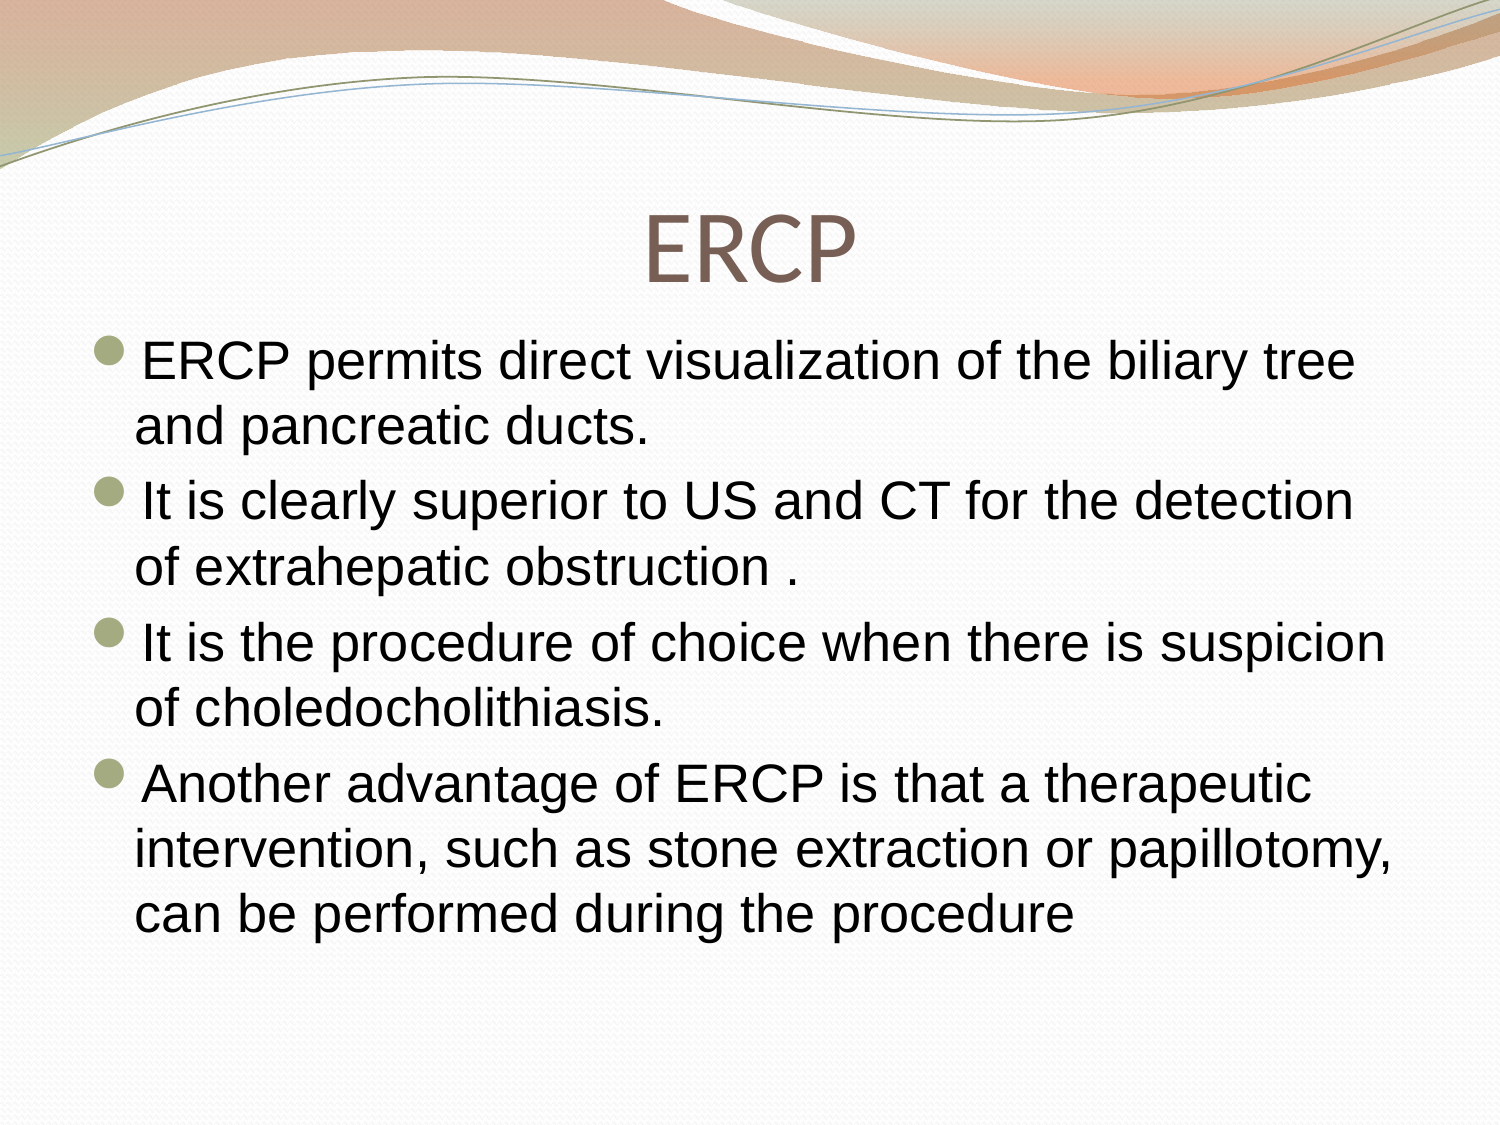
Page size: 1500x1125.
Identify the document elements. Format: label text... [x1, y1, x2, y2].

title ERCP [75, 115, 1425, 303]
list ERCP permits direct visualization of the biliary tree and pancreatic ducts. It is clearly superior to US and CT for the detection of extrahepatic obstruction . It is the procedure of choice when there is suspicion of choledocholithiasis. Another advantage of ERCP is that a therapeutic intervention, such as stone extraction or papillotomy, can be performed during the procedure [75, 317, 1425, 1038]
